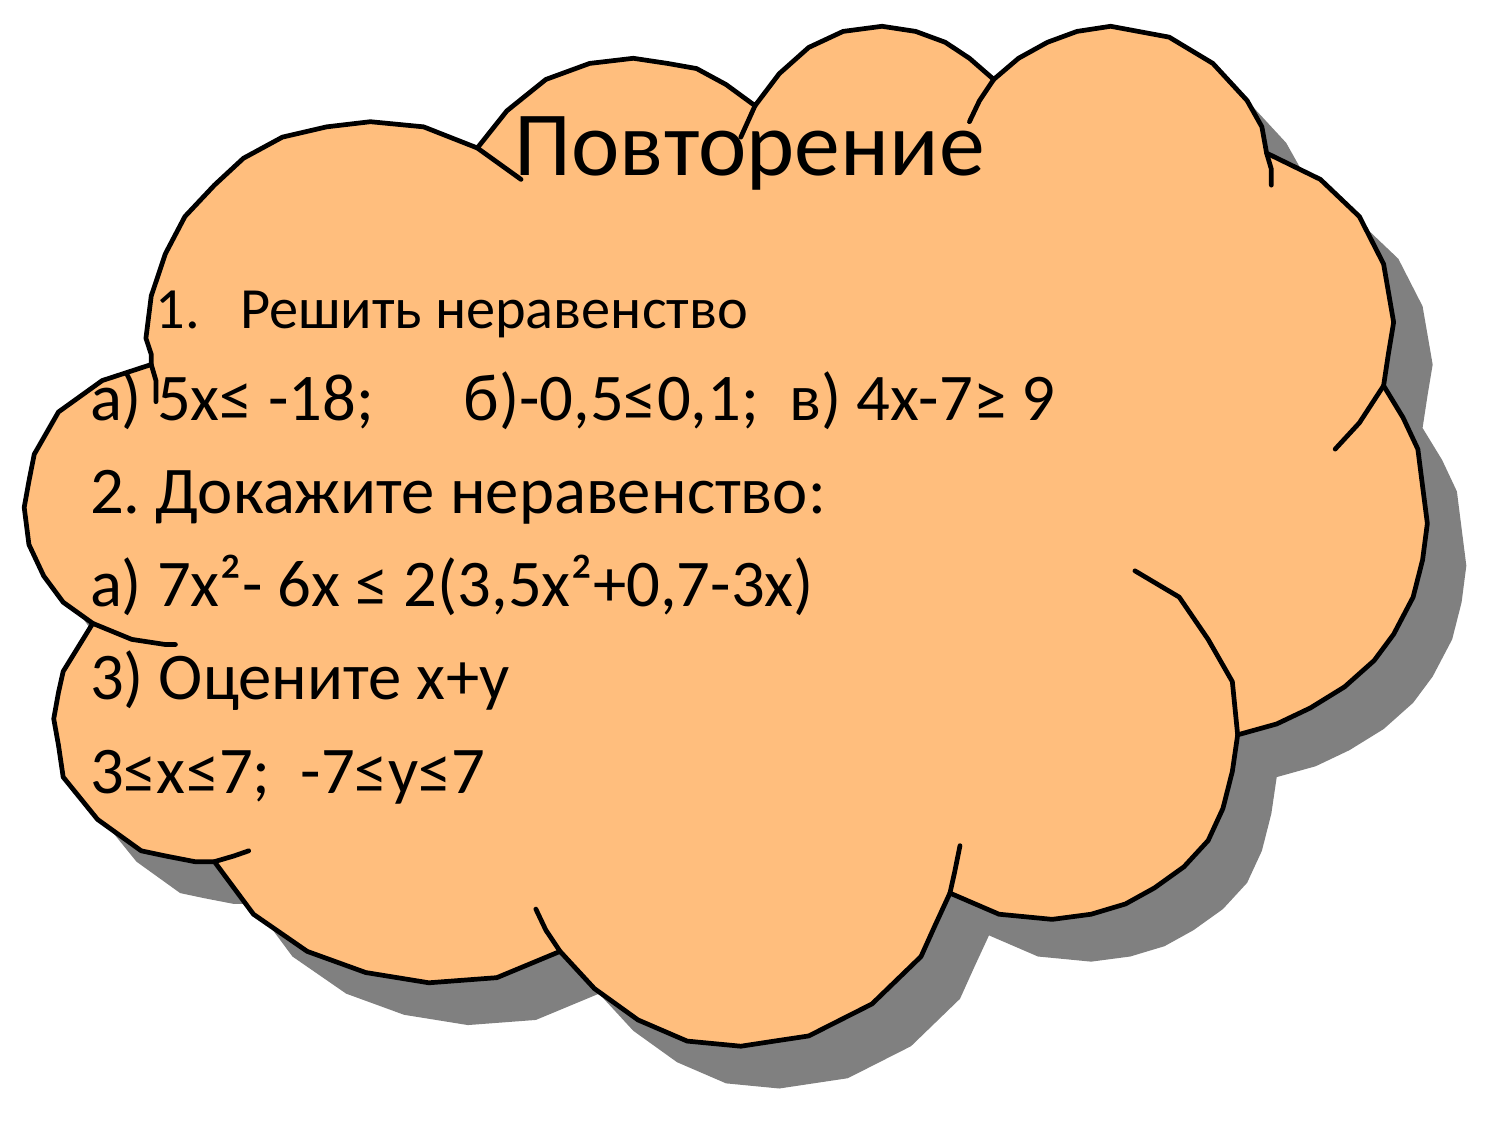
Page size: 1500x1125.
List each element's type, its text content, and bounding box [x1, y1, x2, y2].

title Повторение [75, 45, 1425, 233]
list Решить неравенство а) 5х≤ -18; б)-0,5≤0,1; в) 4х-7≥ 9 2. Докажите неравенство: а) 7х²- 6х ≤ 2(3,5х²+0,7-3х) 3) Оцените х+у 3≤х≤7; -7≤у≤7 [75, 262, 1425, 1005]
